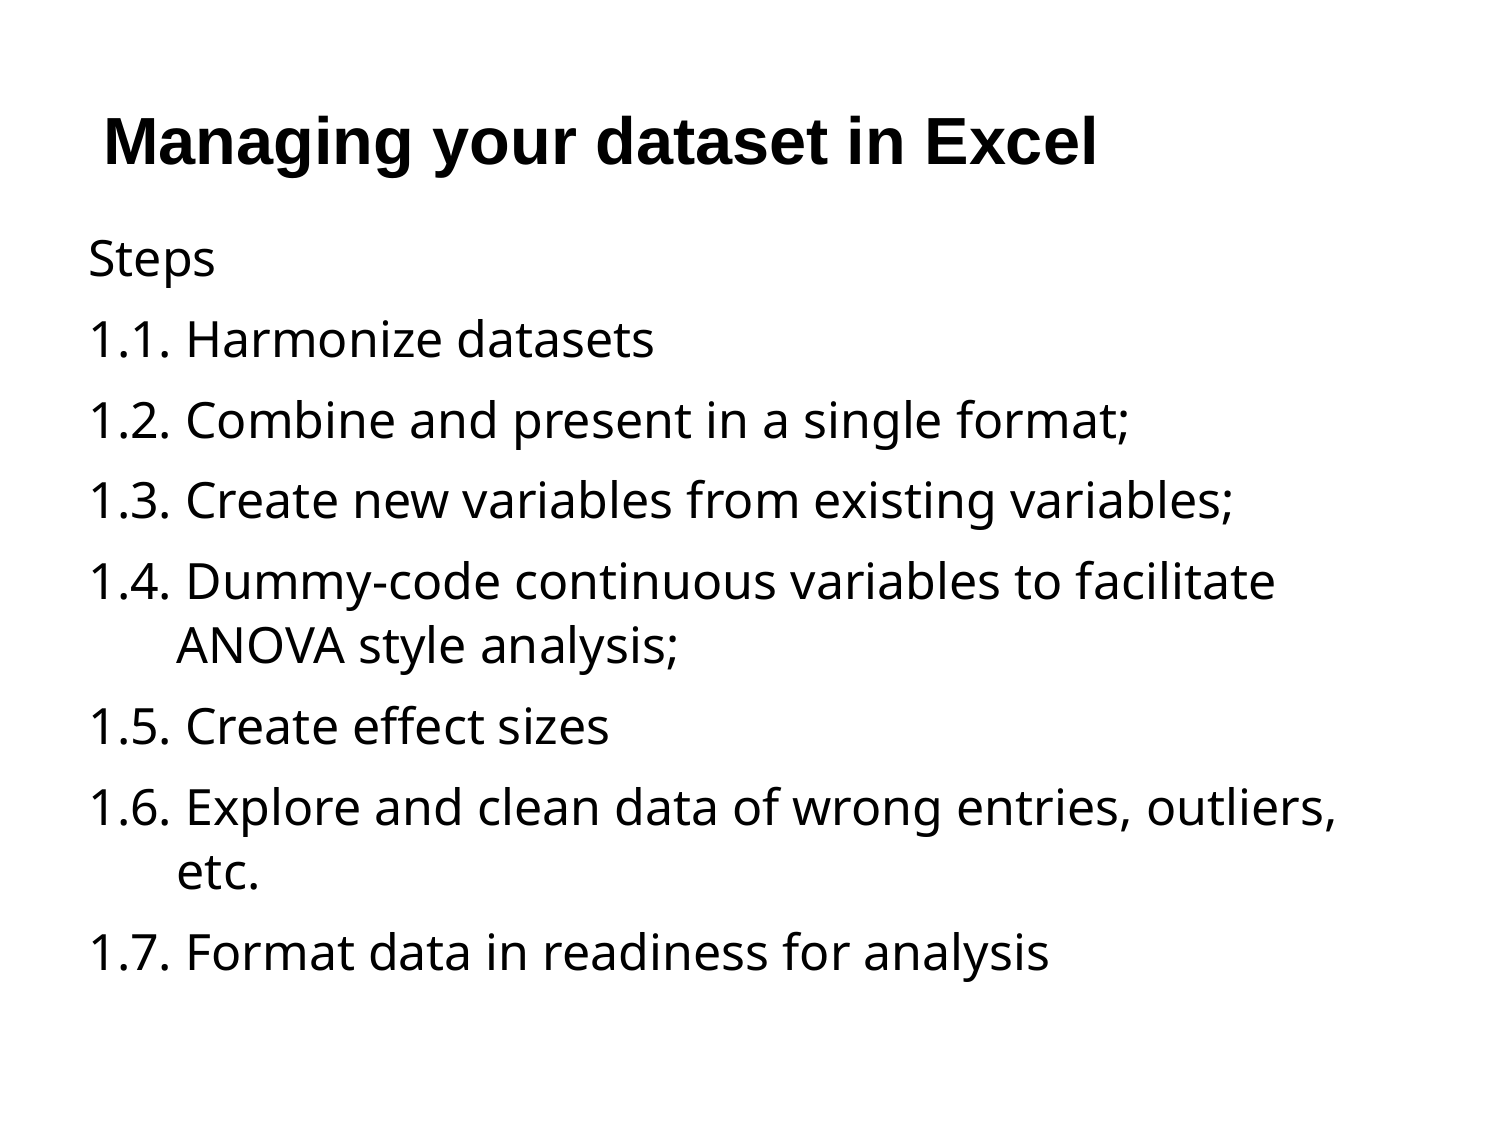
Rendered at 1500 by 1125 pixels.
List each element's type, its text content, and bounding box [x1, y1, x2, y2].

text_box Managing your dataset in Excel [88, 89, 1442, 197]
text_box Steps 1.1. Harmonize datasets 1.2. Combine and present in a single format; 1.3. Create new variables from existing variables; 1.4. Dummy-code continuous variables to facilitate ANOVA style analysis; 1.5. Create effect sizes 1.6. Explore and clean data of wrong entries, outliers, etc. 1.7. Format data in readiness for analysis [73, 214, 1427, 1065]
